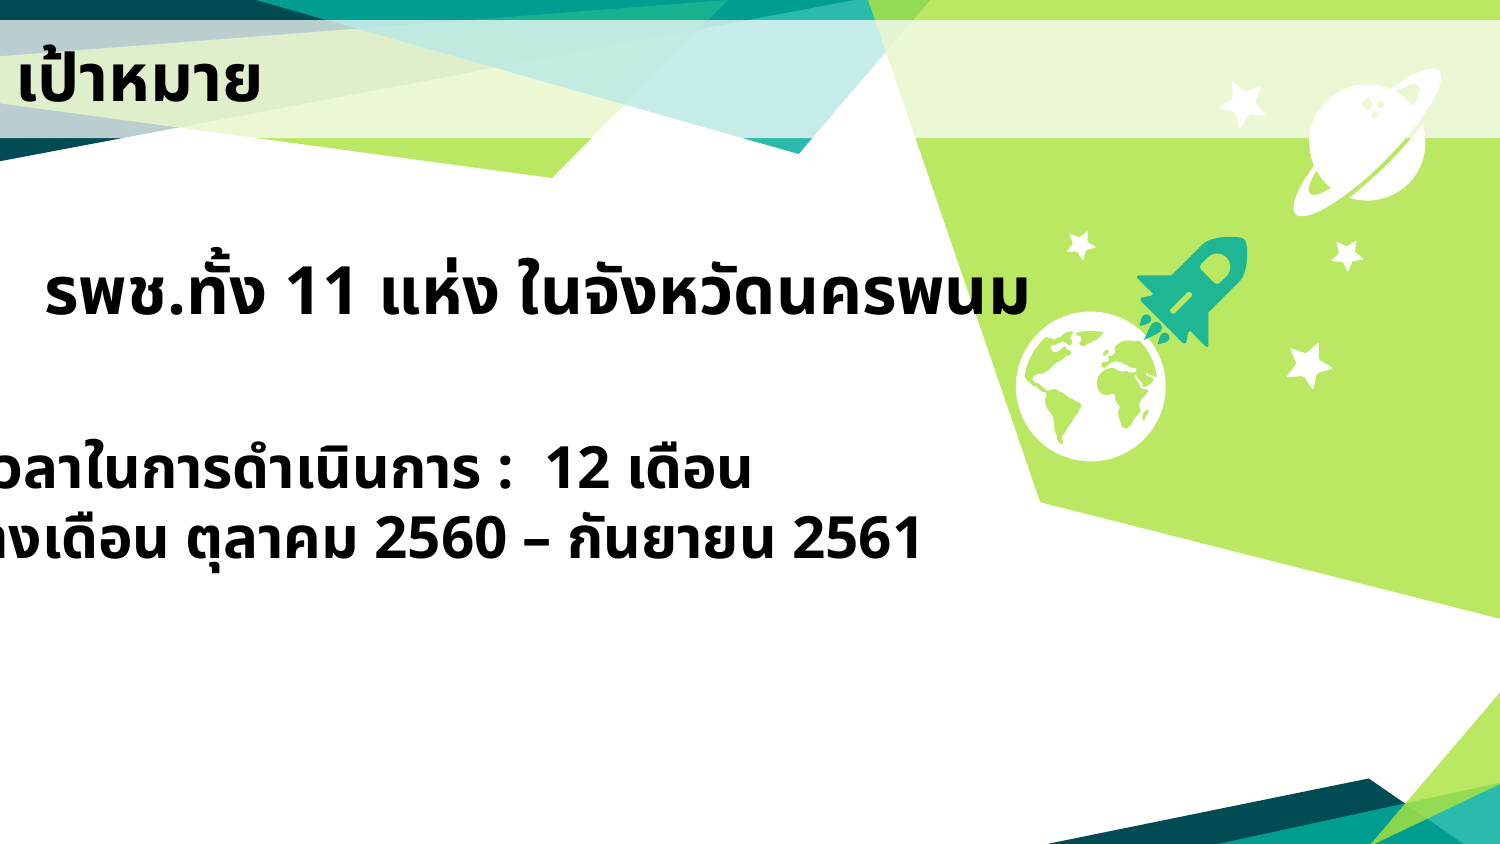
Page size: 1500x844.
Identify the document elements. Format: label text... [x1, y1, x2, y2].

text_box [1293, 68, 1442, 217]
text_box [1026, 424, 1156, 462]
text_box ระยะเวลาในการดำเนินการ : 12 เดือน ระหว่างเดือน ตุลาคม 2560 – กันยายน 2561 [0, 422, 956, 578]
text_box [1305, 343, 1333, 389]
text_box [867, 0, 1500, 20]
text_box [1331, 240, 1364, 272]
title รพช.ทั้ง 11 แห่ง ในจังหวัดนครพนม [29, 232, 1305, 424]
text_box เป้าหมาย [0, 20, 1500, 139]
text_box [915, 139, 1500, 619]
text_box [1136, 236, 1248, 348]
